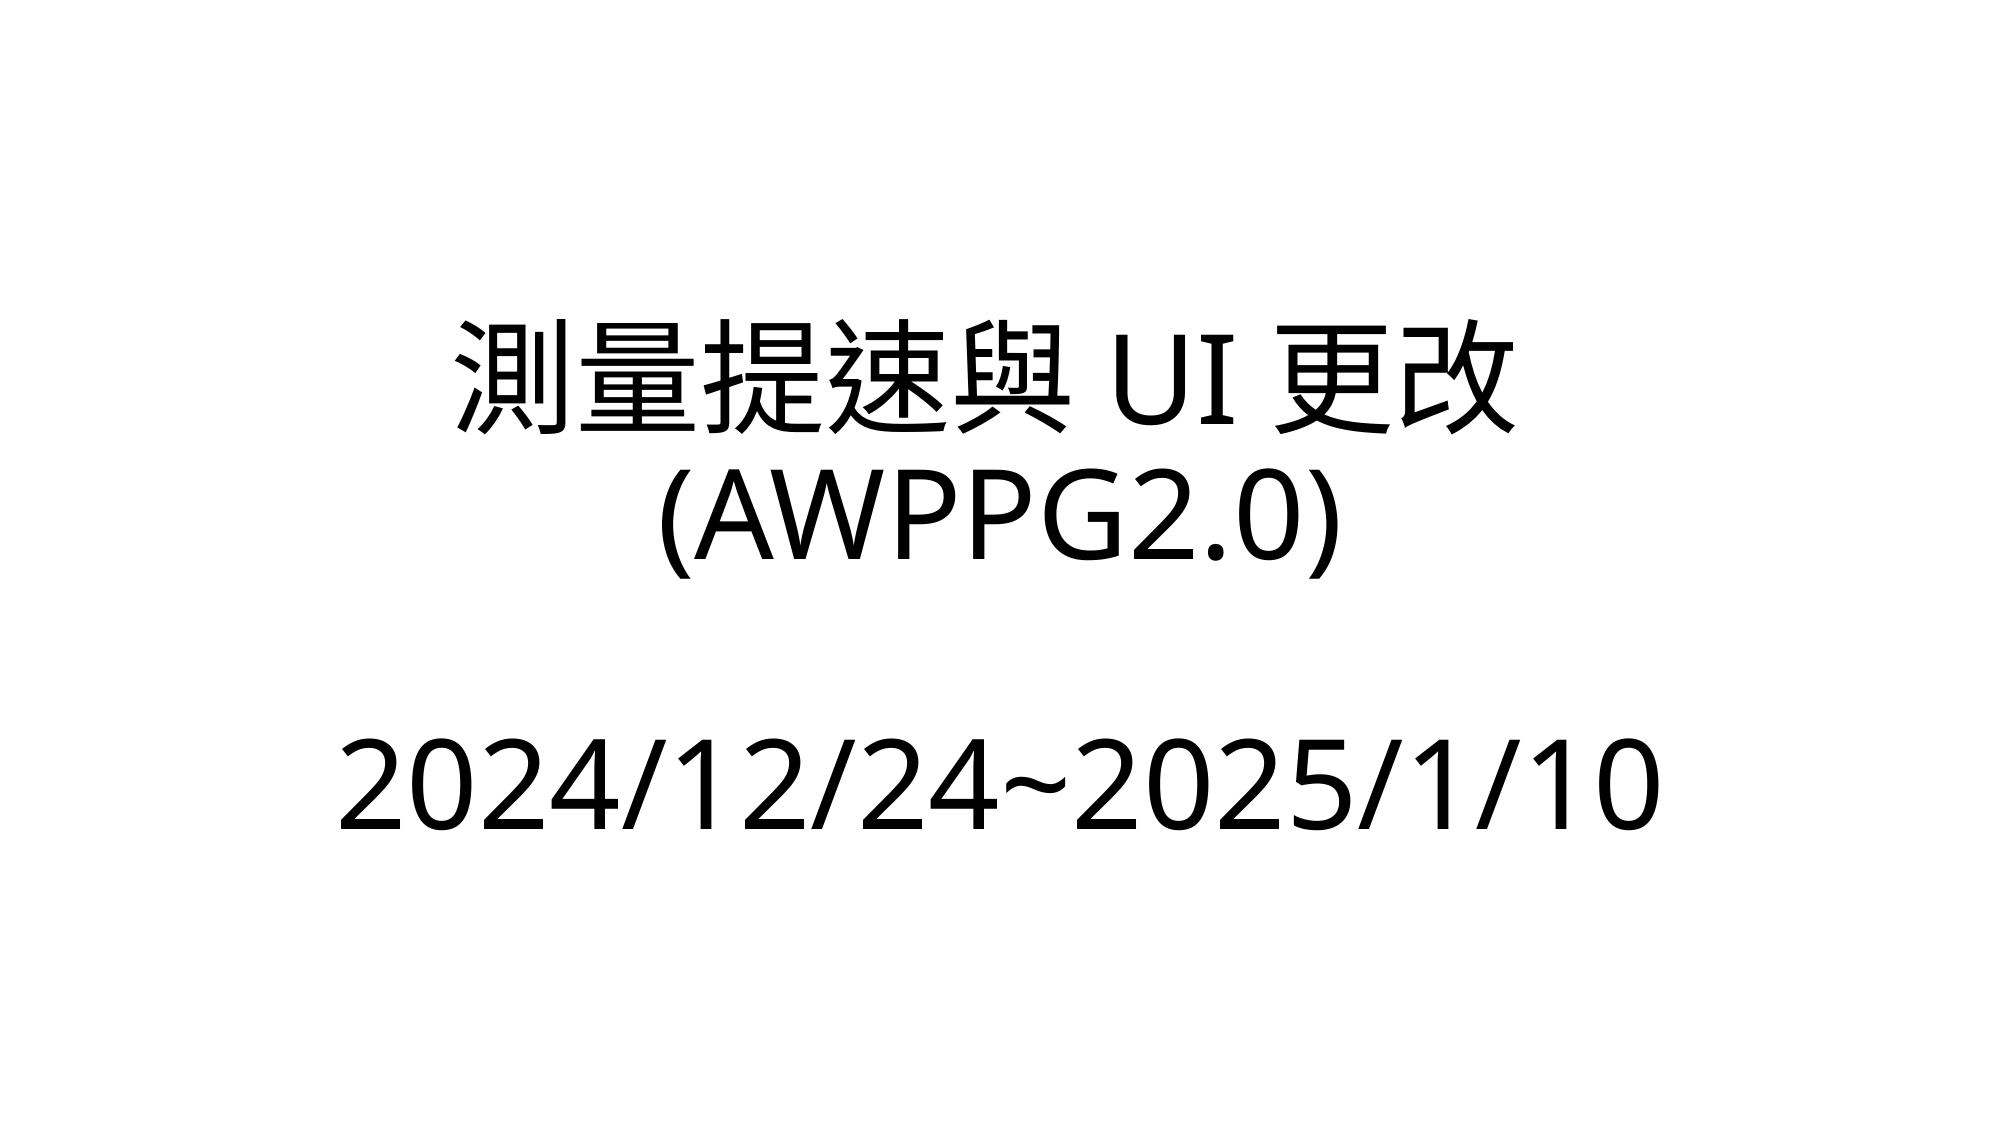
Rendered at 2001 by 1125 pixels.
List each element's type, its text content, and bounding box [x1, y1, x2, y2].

title 測量提速與UI更改(AWPPG2.0) 2024/12/24~2025/1/10 [183, 260, 1817, 865]
